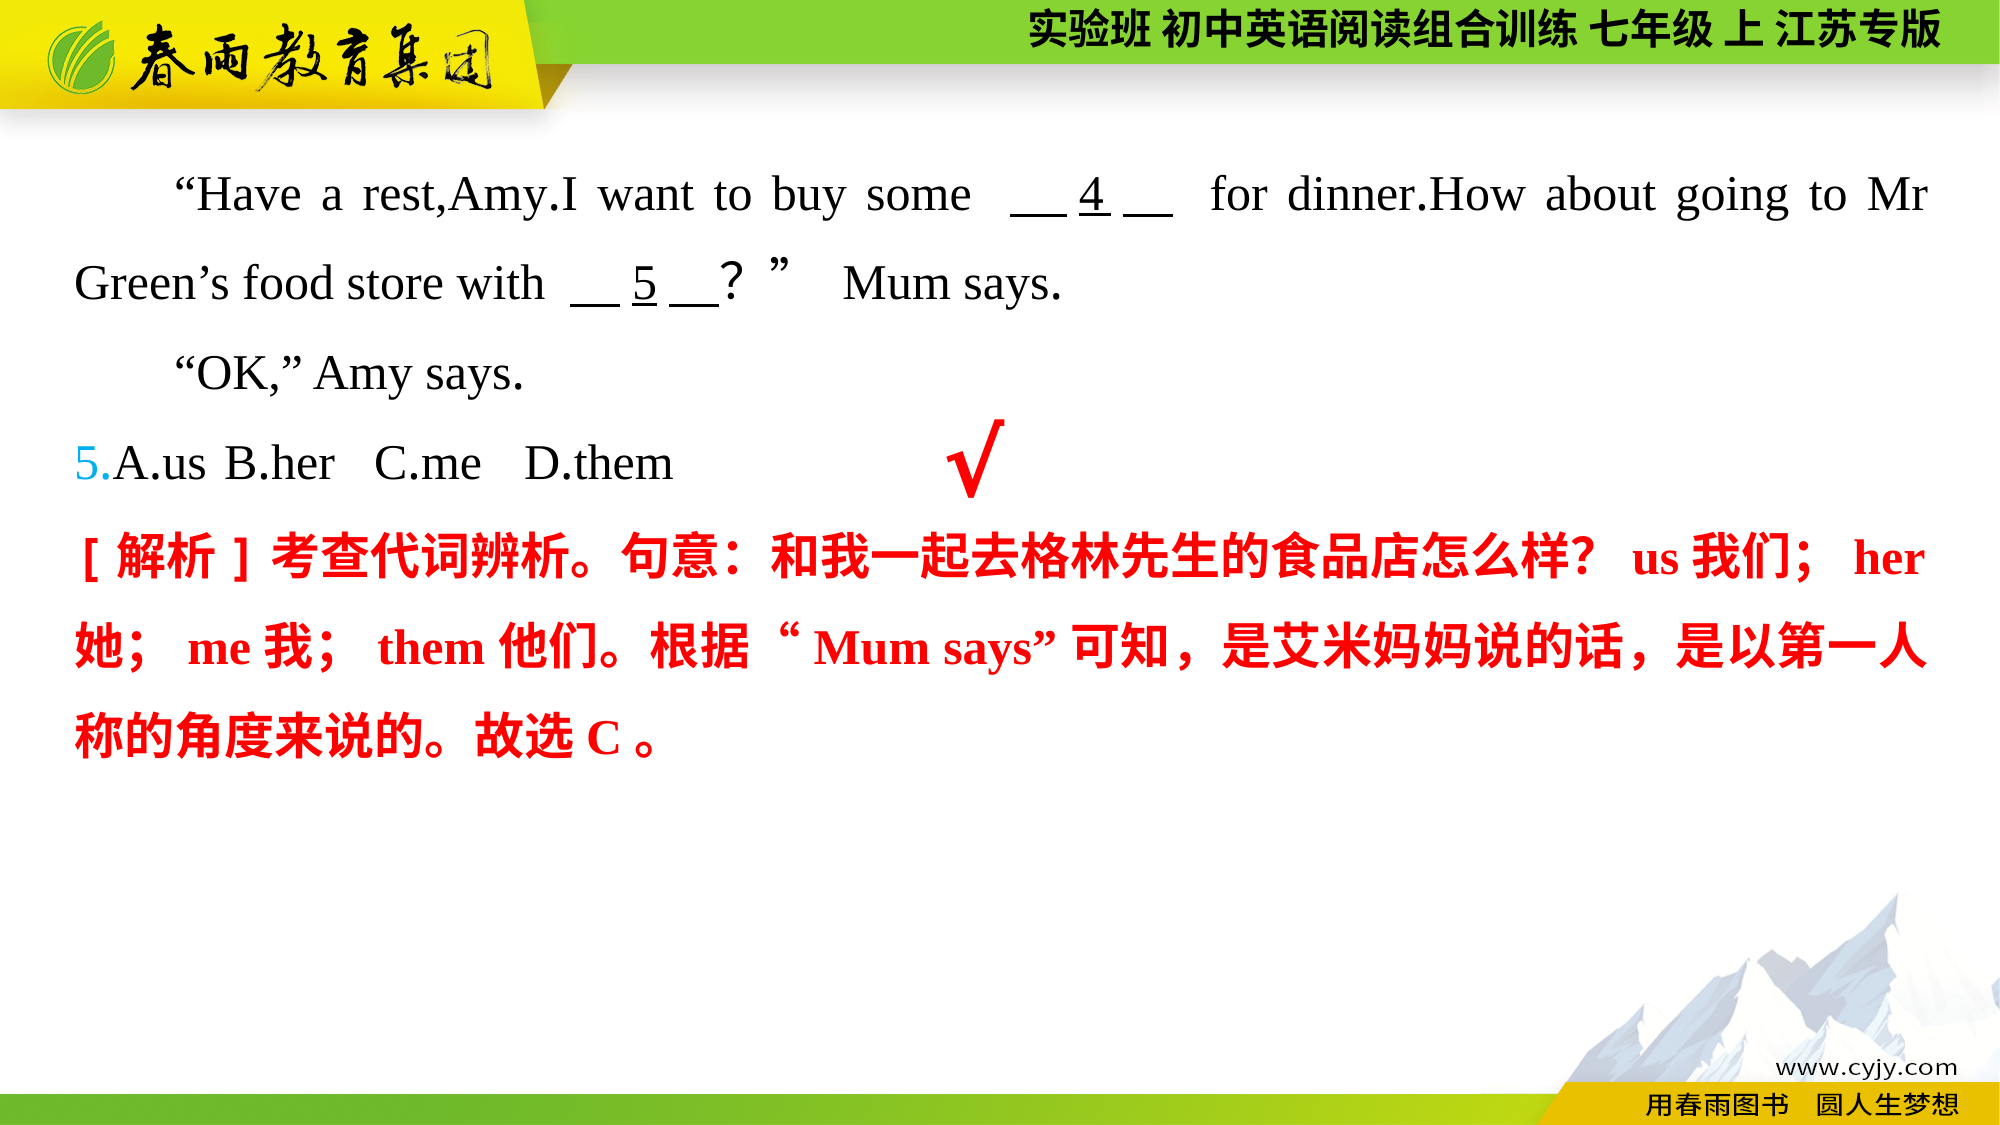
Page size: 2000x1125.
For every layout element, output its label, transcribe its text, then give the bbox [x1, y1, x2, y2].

text_box [解析]考查代词辨析。句意：和我一起去格林先生的食品店怎么样？us我们；her她；me我；them他们。根据“Mum says”可知，是艾米妈妈说的话，是以第一人称的角度来说的。故选C。 [59, 486, 1944, 772]
picture [0, 0, 2000, 1125]
list “Have a rest,Amy.I want to buy some 4 for dinner.How about going to Mr Green’s food store with 5 ？” Mum says. “OK,” Amy says. 5.A.us B.her C.me D.them [59, 122, 1944, 486]
